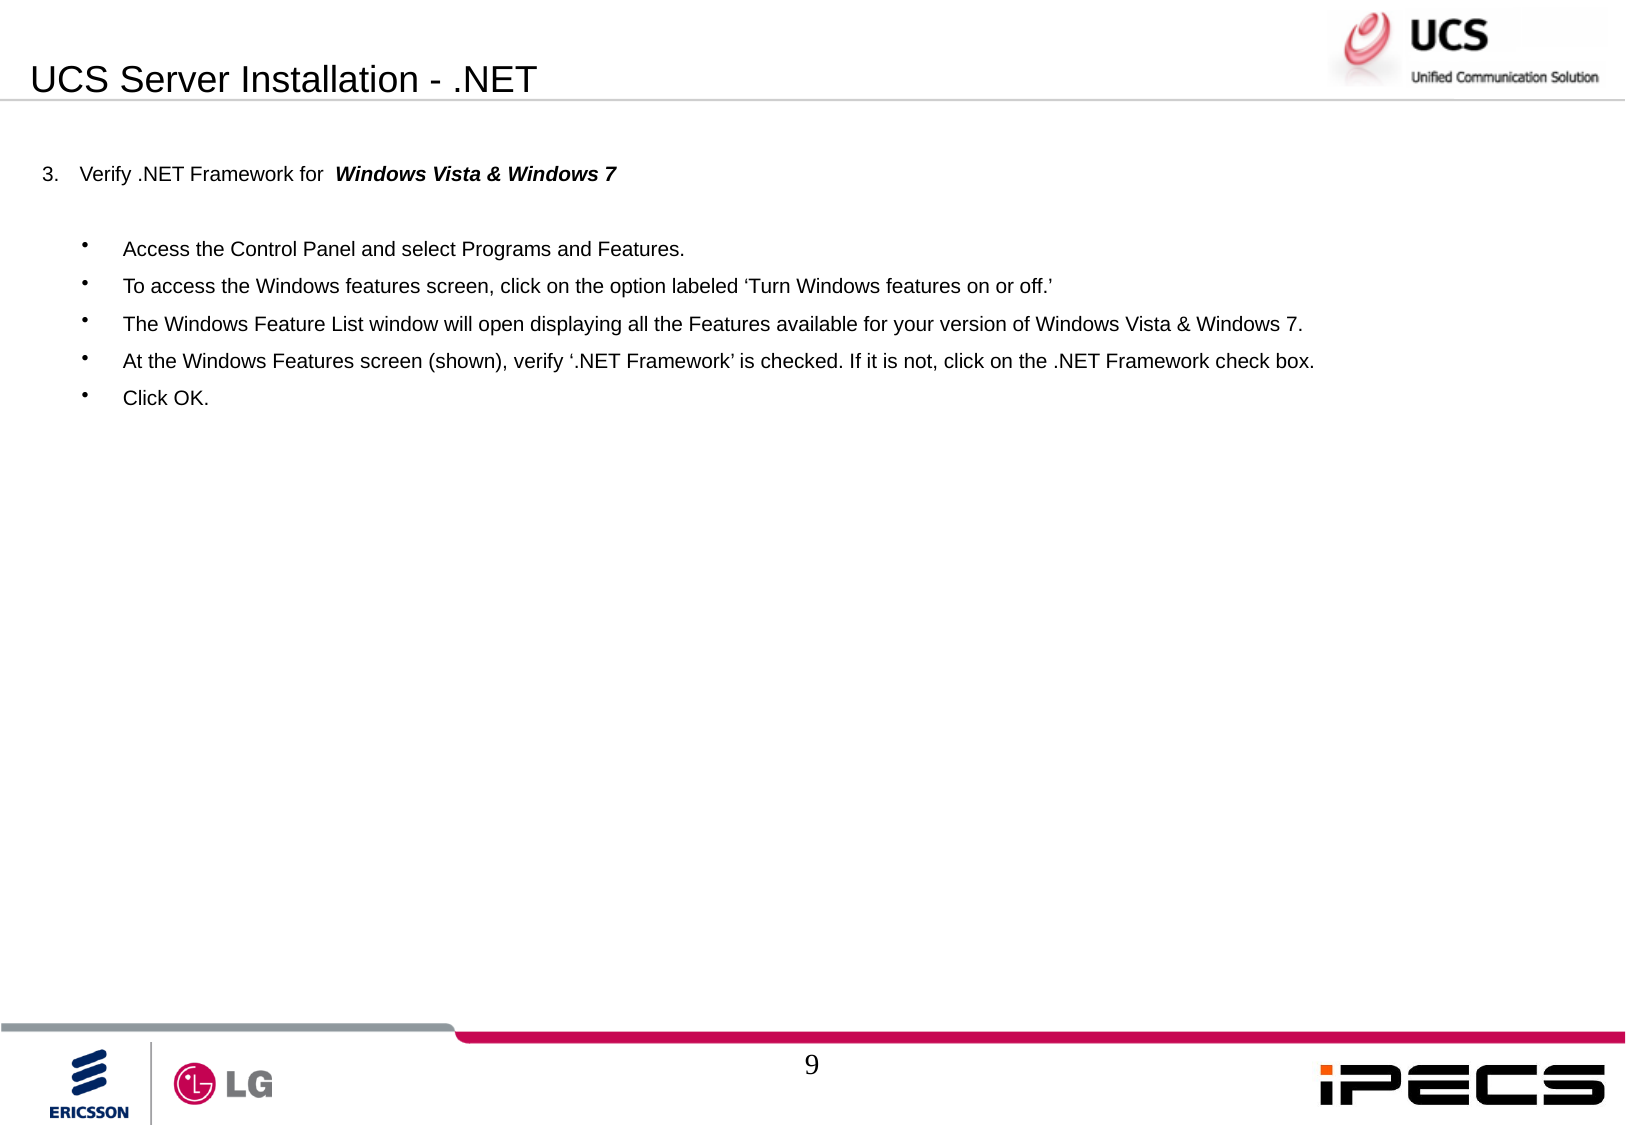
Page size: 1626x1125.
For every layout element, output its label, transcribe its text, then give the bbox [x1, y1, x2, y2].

slide_number 9 [622, 1037, 1003, 1076]
text_box UCS Server Installation - .NET [15, 24, 554, 108]
text_box Verify .NET Framework for Windows Vista & Windows 7 Access the Control Panel and select Programs and Features. To access the Windows features screen, click on the option labeled ‘Turn Windows features on or off.’ The Windows Feature List window will open displaying all the Features available for your version of Windows Vista & Windows 7. At the Windows Features screen (shown), verify ‘.NET Framework’ is checked. If it is not, click on the .NET Framework check box. Click OK. [27, 140, 1563, 493]
picture [1325, 7, 1618, 88]
picture [0, 1022, 1626, 1125]
picture [1312, 1051, 1611, 1116]
